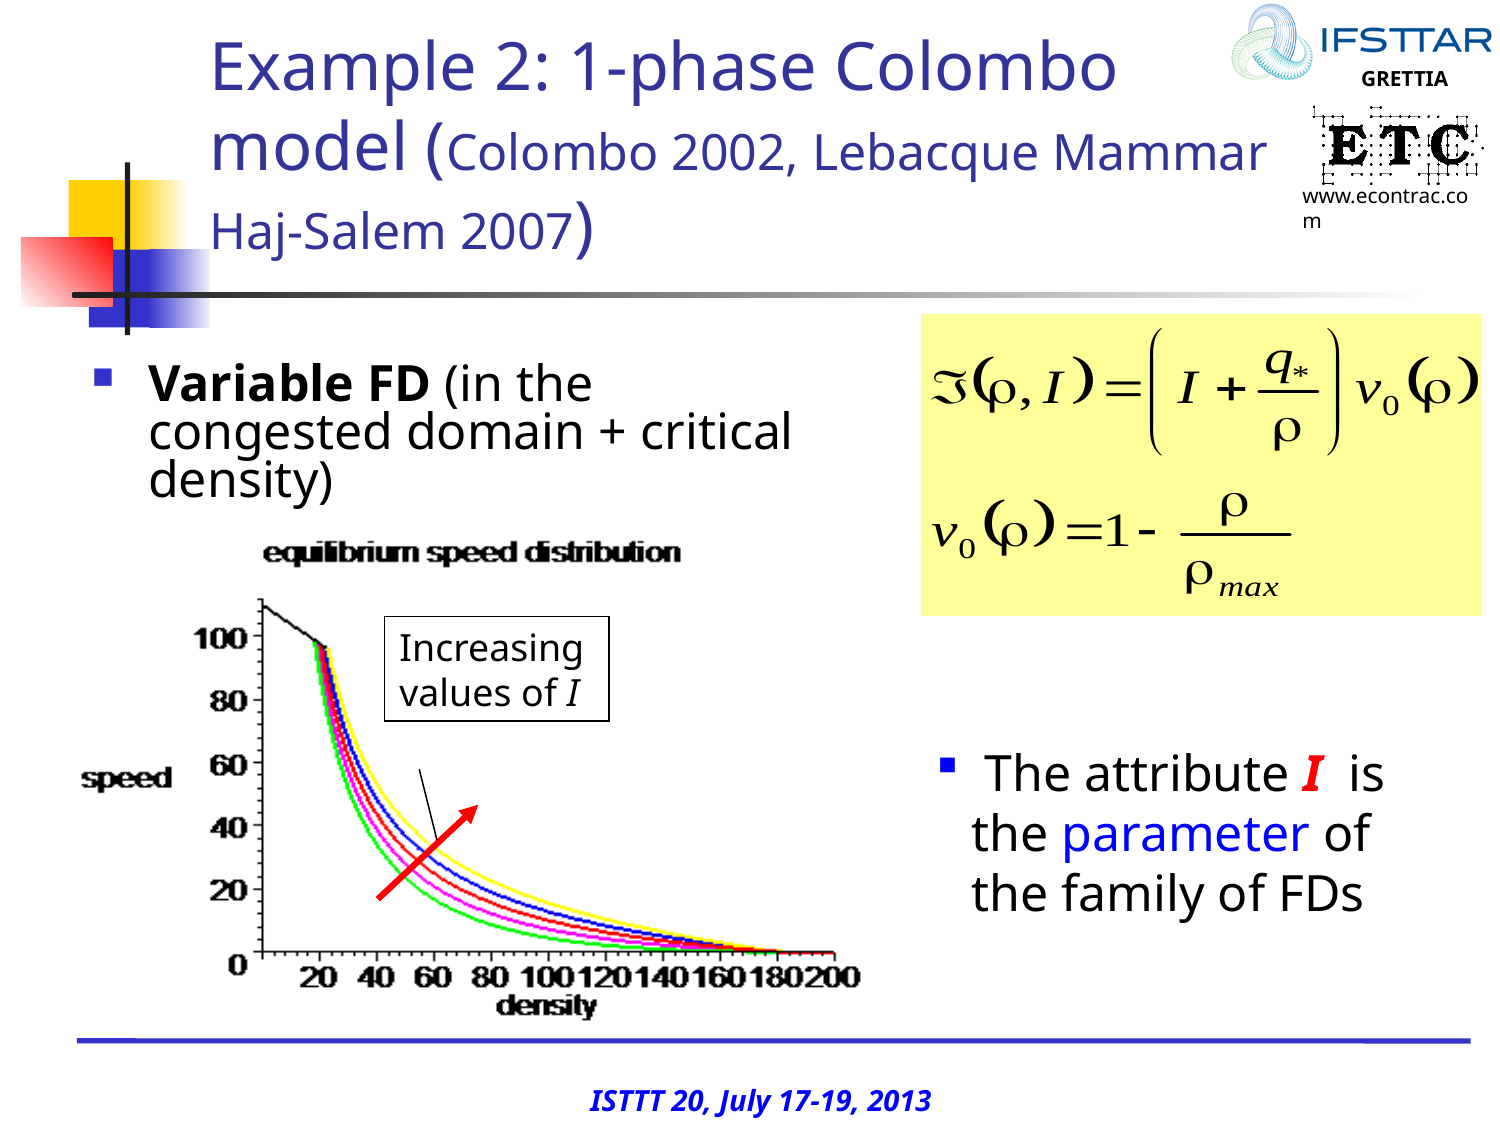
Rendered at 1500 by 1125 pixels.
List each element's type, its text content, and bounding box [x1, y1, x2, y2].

text_box The attribute I is the parameter of the family of FDs [921, 733, 1471, 929]
picture [1409, 74, 1417, 82]
footer ISTTT 20, July 17-19, 2013 [64, 1042, 1465, 1125]
picture [1312, 105, 1484, 185]
title Example 2: 1-phase Colombo model (Colombo 2002, Lebacque Mammar Haj-Salem 2007) [194, 30, 1306, 272]
picture [1230, 2, 1494, 82]
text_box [76, 538, 869, 1039]
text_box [920, 314, 1483, 617]
list Variable FD (in the congested domain + critical density) [76, 355, 857, 516]
